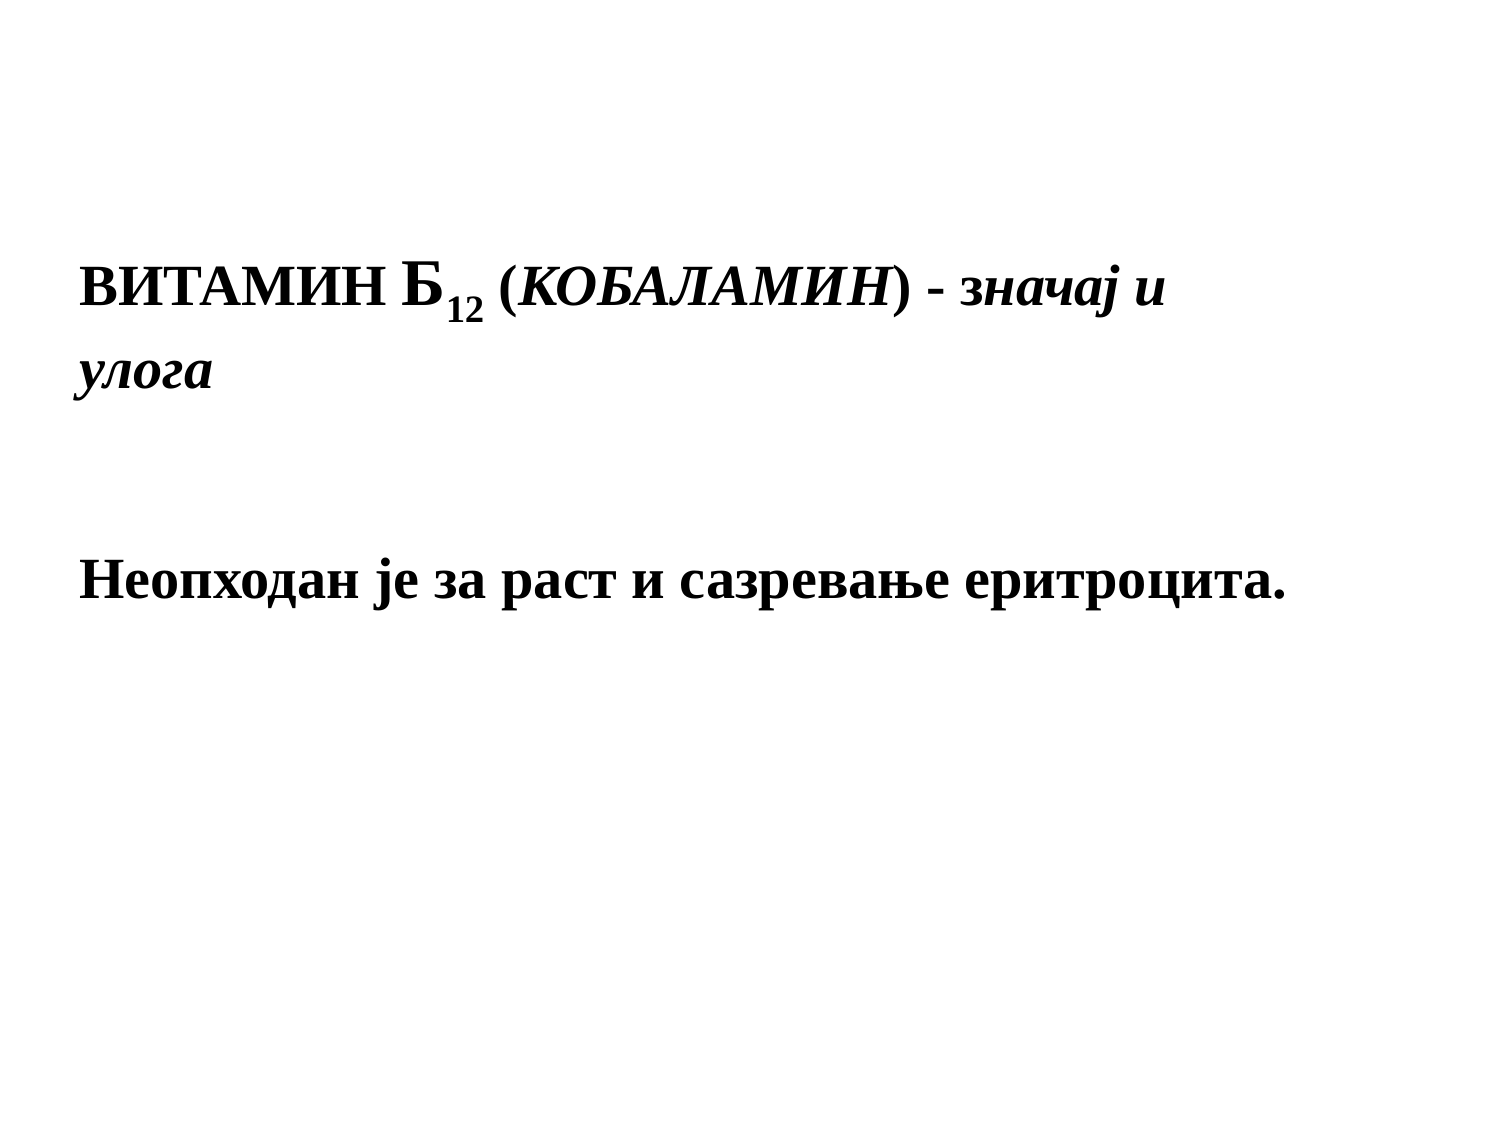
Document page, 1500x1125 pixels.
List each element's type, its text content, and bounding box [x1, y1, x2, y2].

text_box ВИТАМИН Б12 (КОБАЛАМИН) - значај и улога Неопходан је за раст и сазревање еритроцита. [64, 231, 1328, 688]
